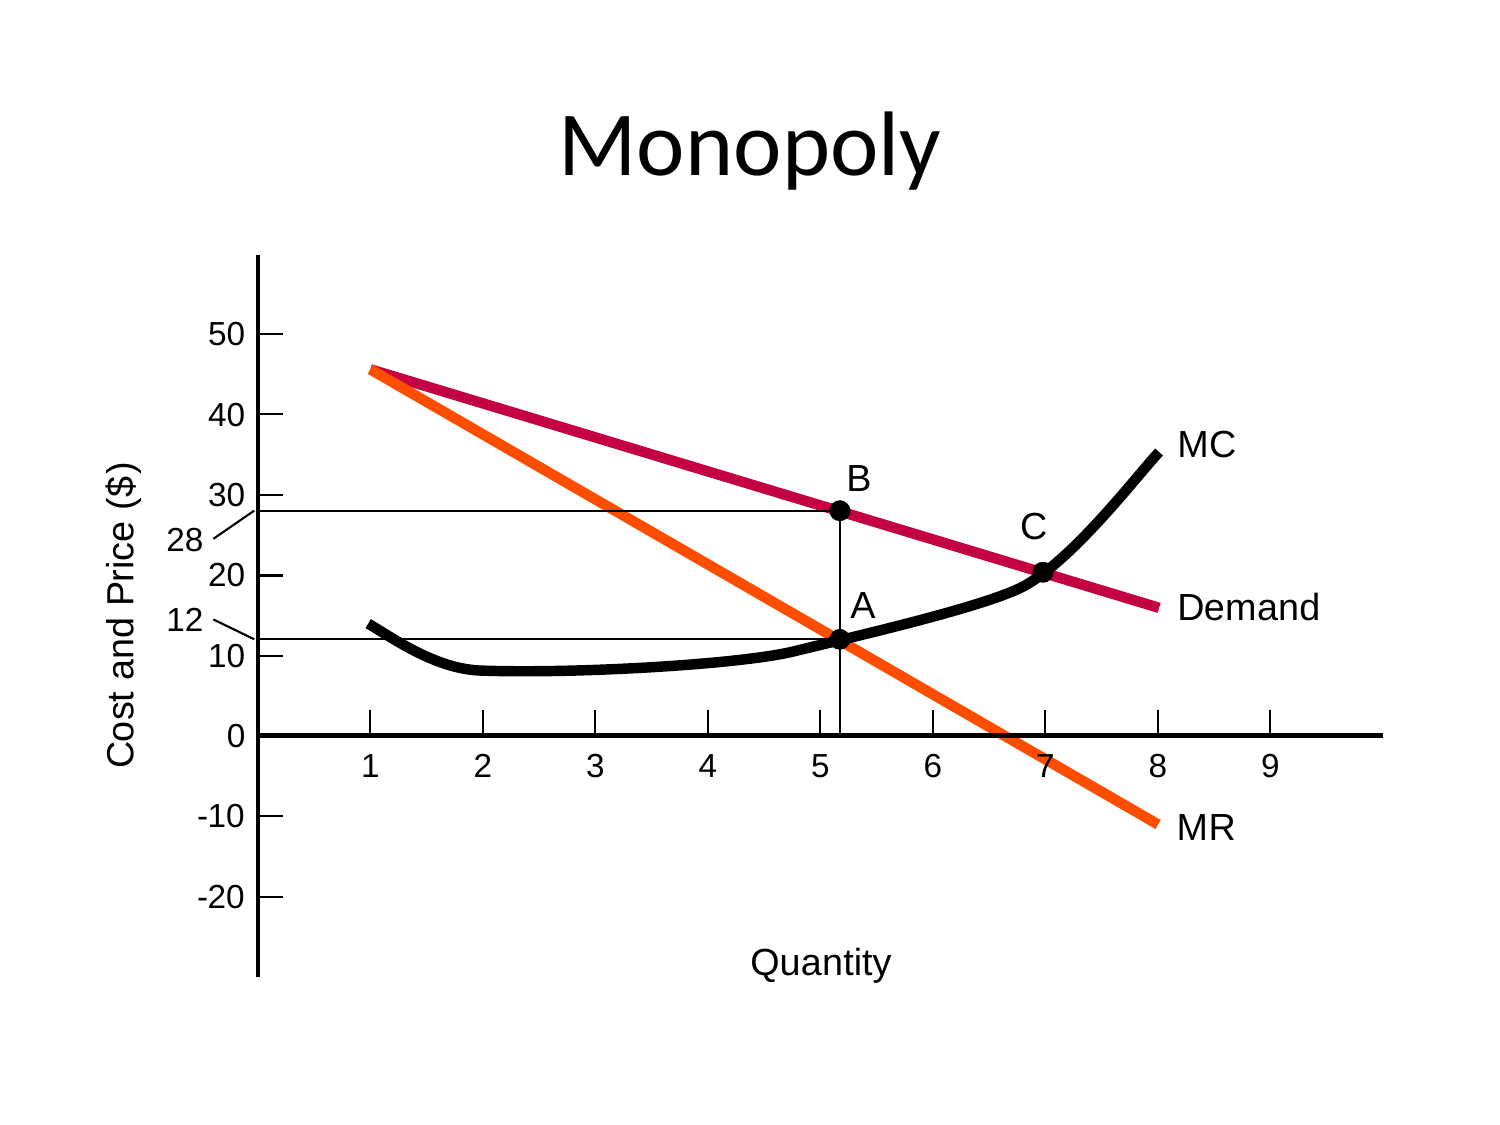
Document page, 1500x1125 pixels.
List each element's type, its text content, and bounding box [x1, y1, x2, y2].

title Monopoly [75, 45, 1425, 233]
picture [100, 255, 1385, 984]
